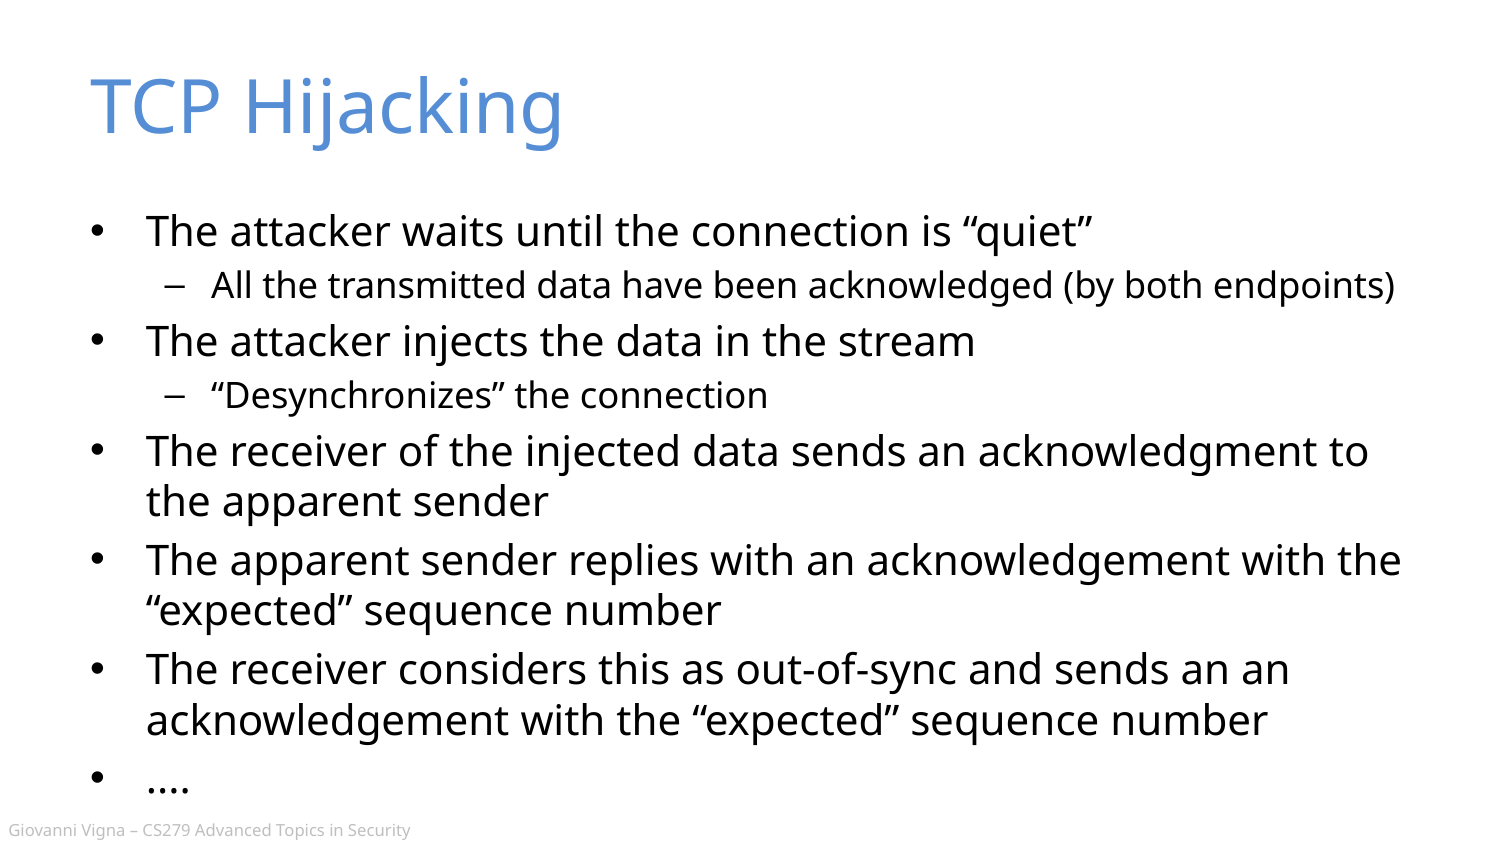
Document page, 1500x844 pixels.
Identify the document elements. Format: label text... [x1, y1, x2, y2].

title TCP Hijacking [75, 33, 1425, 175]
list The attacker waits until the connection is “quiet” All the transmitted data have been acknowledged (by both endpoints) The attacker injects the data in the stream “Desynchronizes” the connection The receiver of the injected data sends an acknowledgment to the apparent sender The apparent sender replies with an acknowledgement with the “expected” sequence number The receiver considers this as out-of-sync and sends an an acknowledgement with the “expected” sequence number .... [75, 196, 1425, 813]
